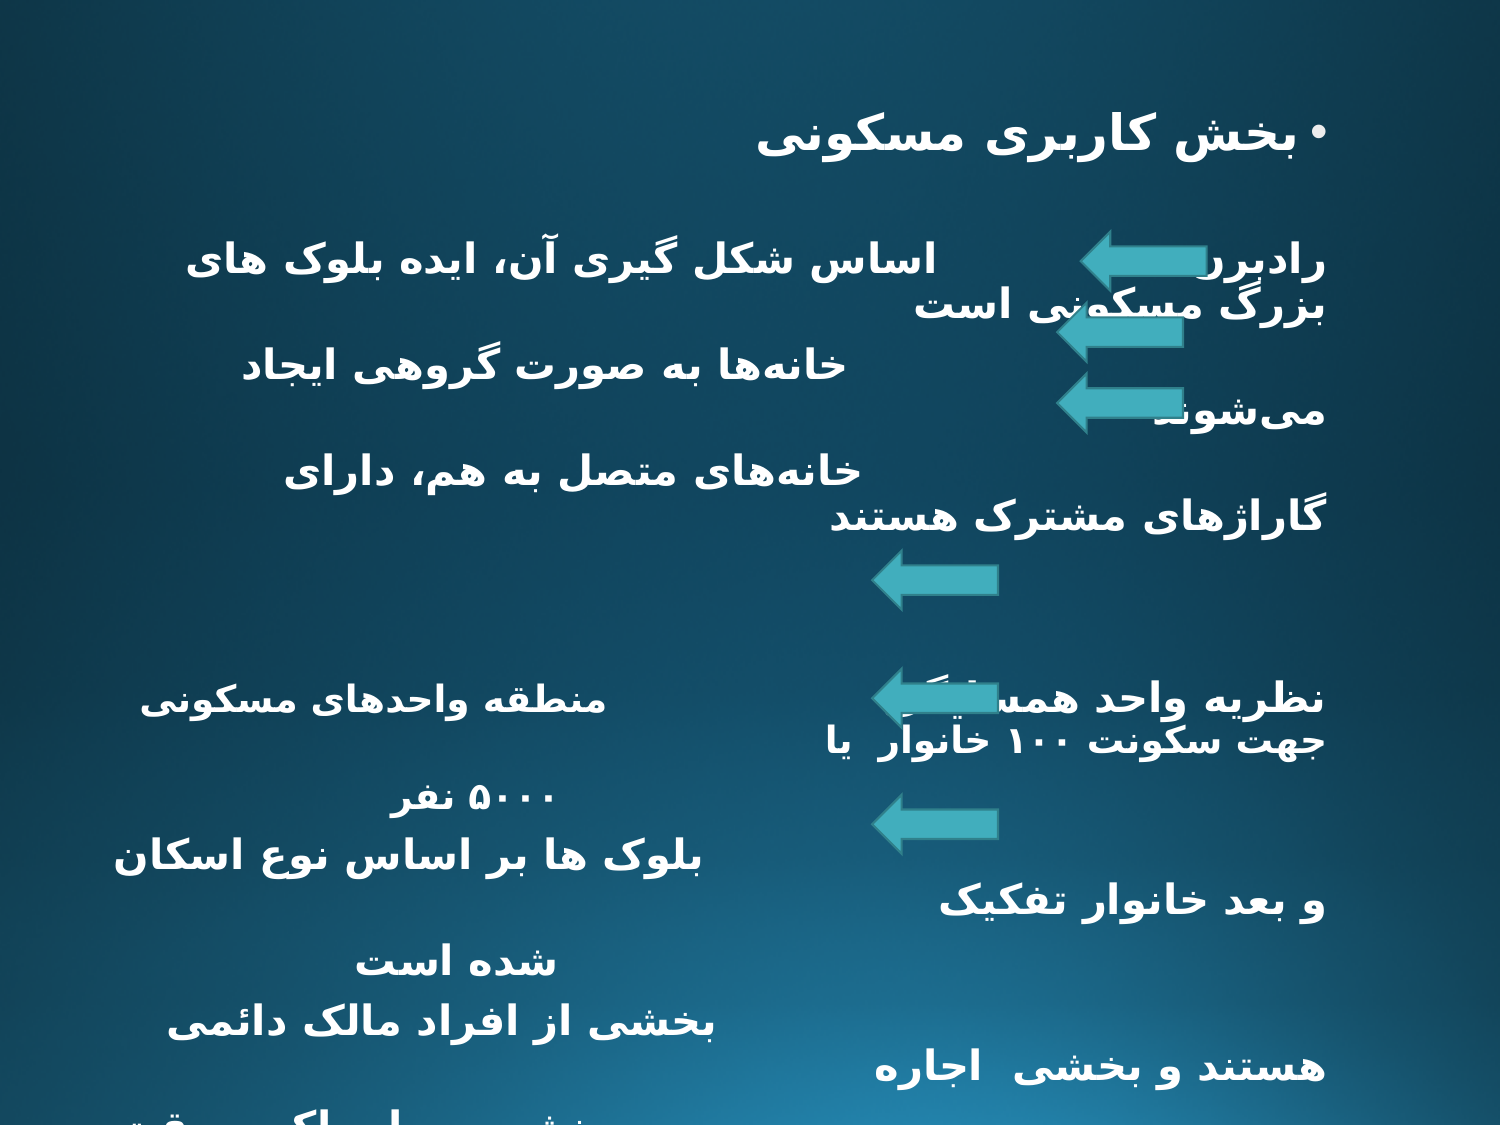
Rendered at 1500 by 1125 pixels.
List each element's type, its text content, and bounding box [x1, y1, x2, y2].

text_box [1055, 370, 1185, 436]
text_box [870, 792, 1000, 857]
picture [0, 0, 1500, 1125]
text_box [870, 666, 1000, 731]
text_box [870, 548, 1000, 613]
text_box [1055, 300, 1185, 365]
text_box [1079, 229, 1208, 294]
list بخش کاربری مسکونی رادبرن اساس شکل گیری آن، ایده بلوک های بزرگ مسکونی است خانه‌ها به ‌صورت گروهى ايجاد مى‌شوند خانه‌هاى متصل به هم، داراى گاراژهاى مشترک هستند نظریه واحد همسایگی منطقه واحدهای مسکونی جهت سکونت ۱۰۰ خانوار یا ۵۰۰۰ نفر بلوک ها بر اساس نوع اسکان و بعد خانوار تفکیک شده است بخشی از افراد مالک دائمی هستند و بخشی اجاره نشین و یا ساکن موقت [88, 100, 1343, 1061]
